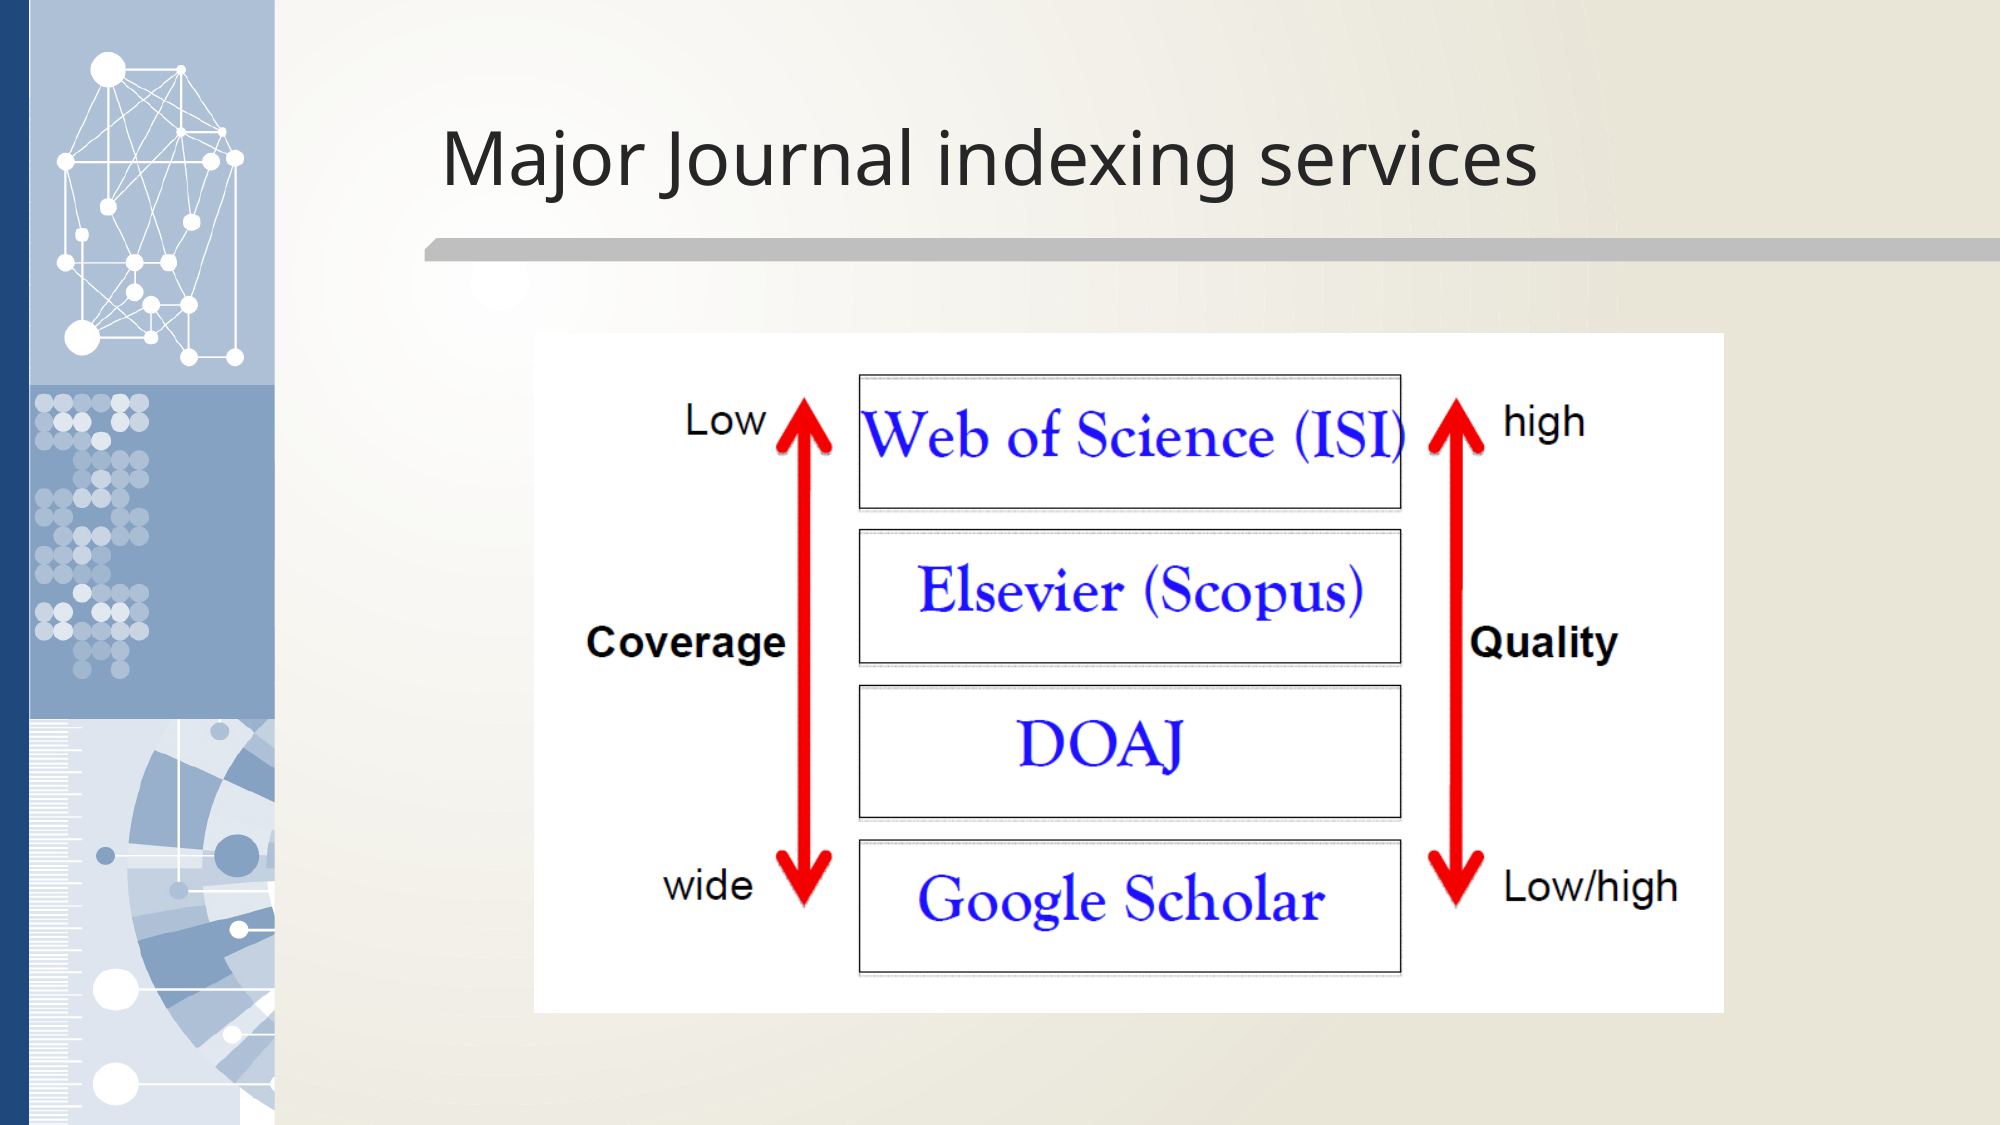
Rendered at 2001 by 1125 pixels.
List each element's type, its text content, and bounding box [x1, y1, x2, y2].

title Major Journal indexing services [425, 102, 1888, 313]
picture [534, 333, 1724, 1013]
